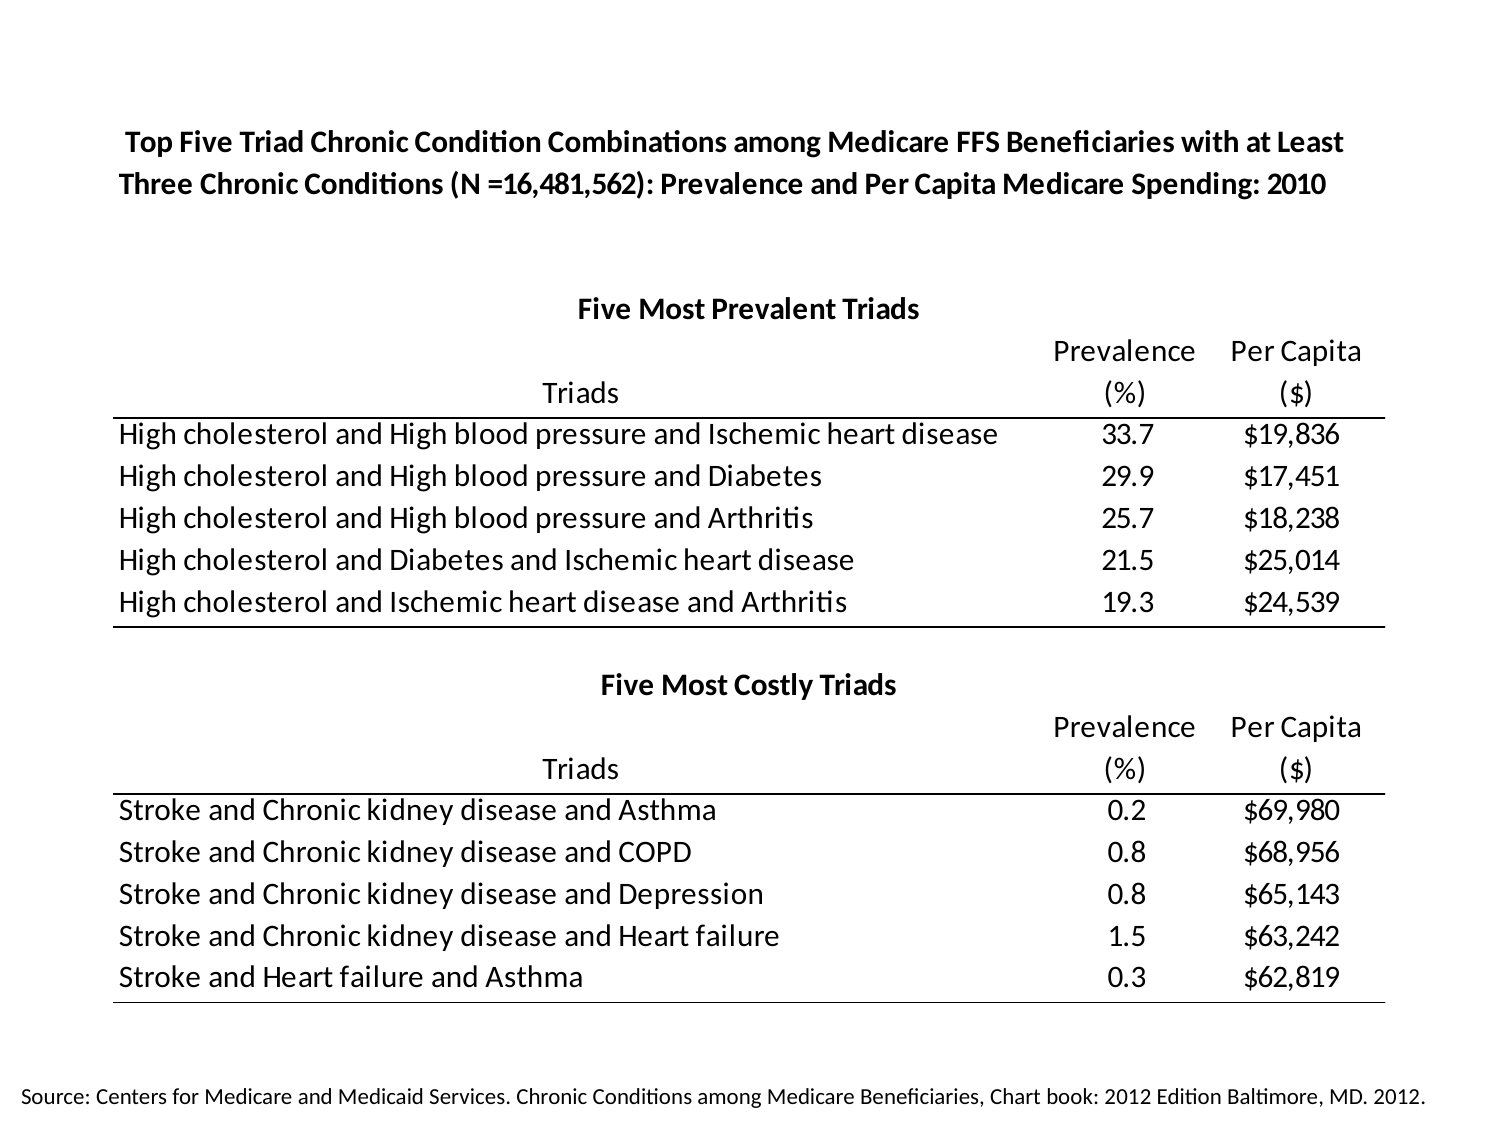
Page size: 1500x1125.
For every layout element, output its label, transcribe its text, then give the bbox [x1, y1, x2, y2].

picture [112, 124, 1388, 1005]
footer Source: Centers for Medicare and Medicaid Services. Chronic Conditions among Medicare Beneficiaries, Chart book: 2012 Edition Baltimore, MD. 2012. [0, 1065, 1450, 1125]
